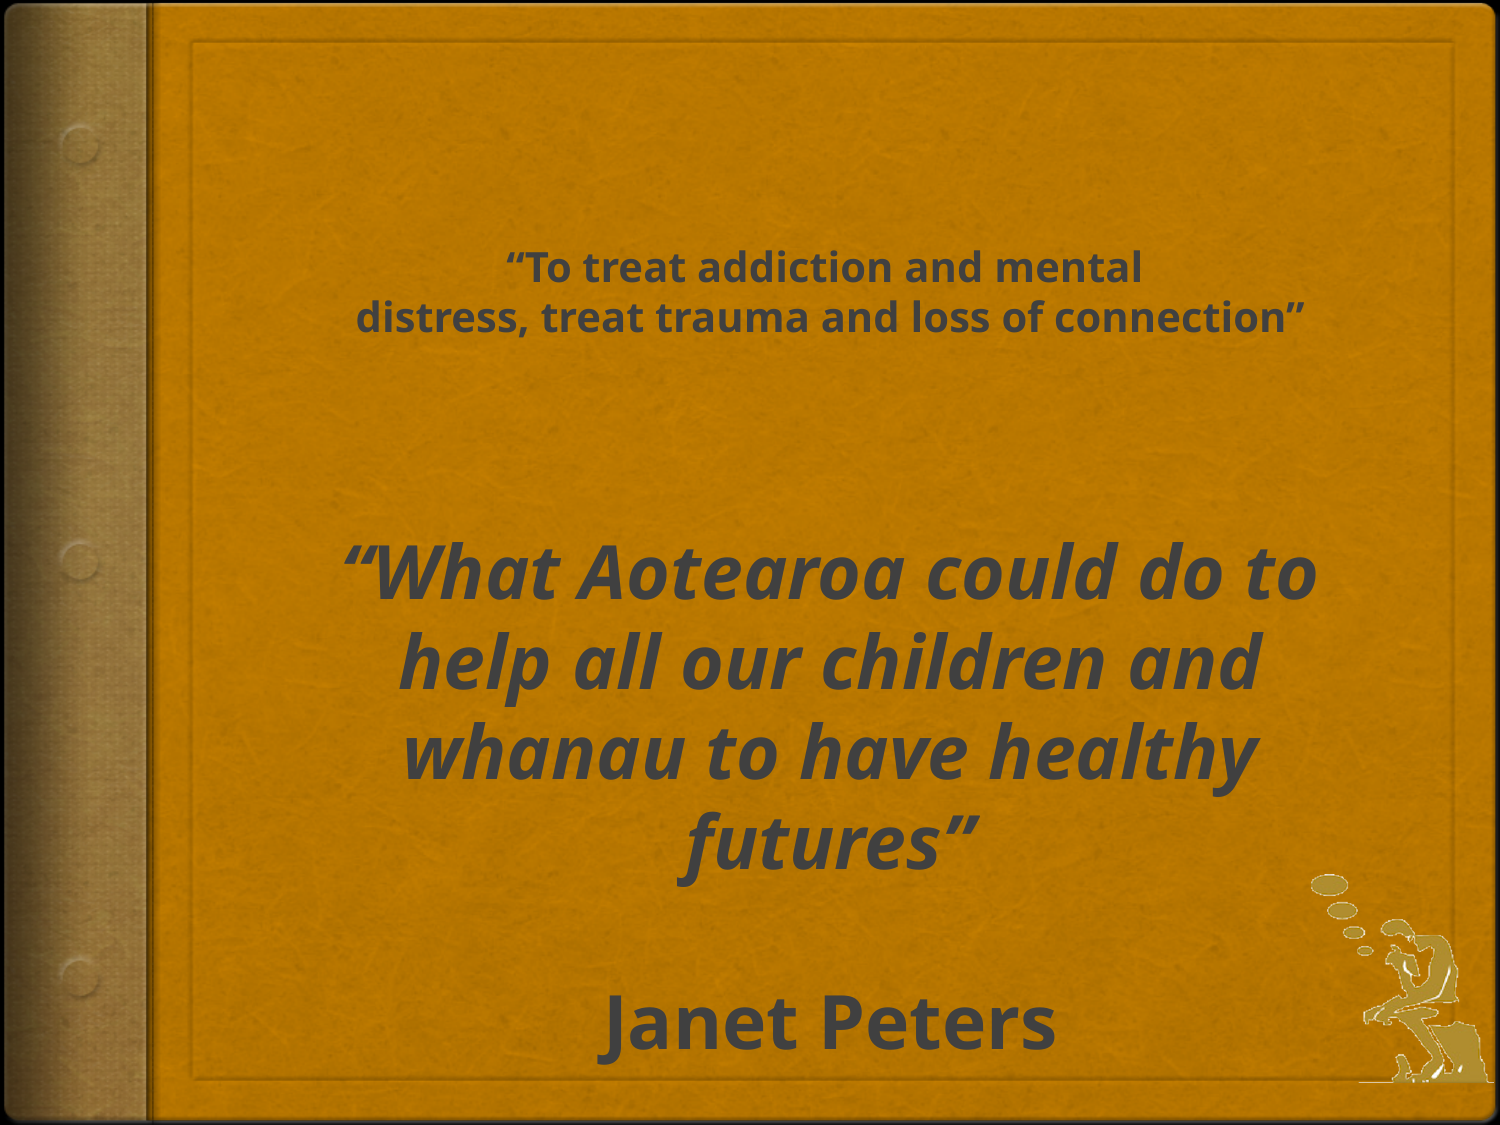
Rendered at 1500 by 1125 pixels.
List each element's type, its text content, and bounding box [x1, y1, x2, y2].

title “To treat addiction and mental distress, treat trauma and loss of connection” [249, 95, 1412, 399]
picture [0, 0, 1500, 1125]
subtitle “What Aotearoa could do to help all our children and whanau to have healthy futures” Janet Peters [249, 516, 1412, 805]
